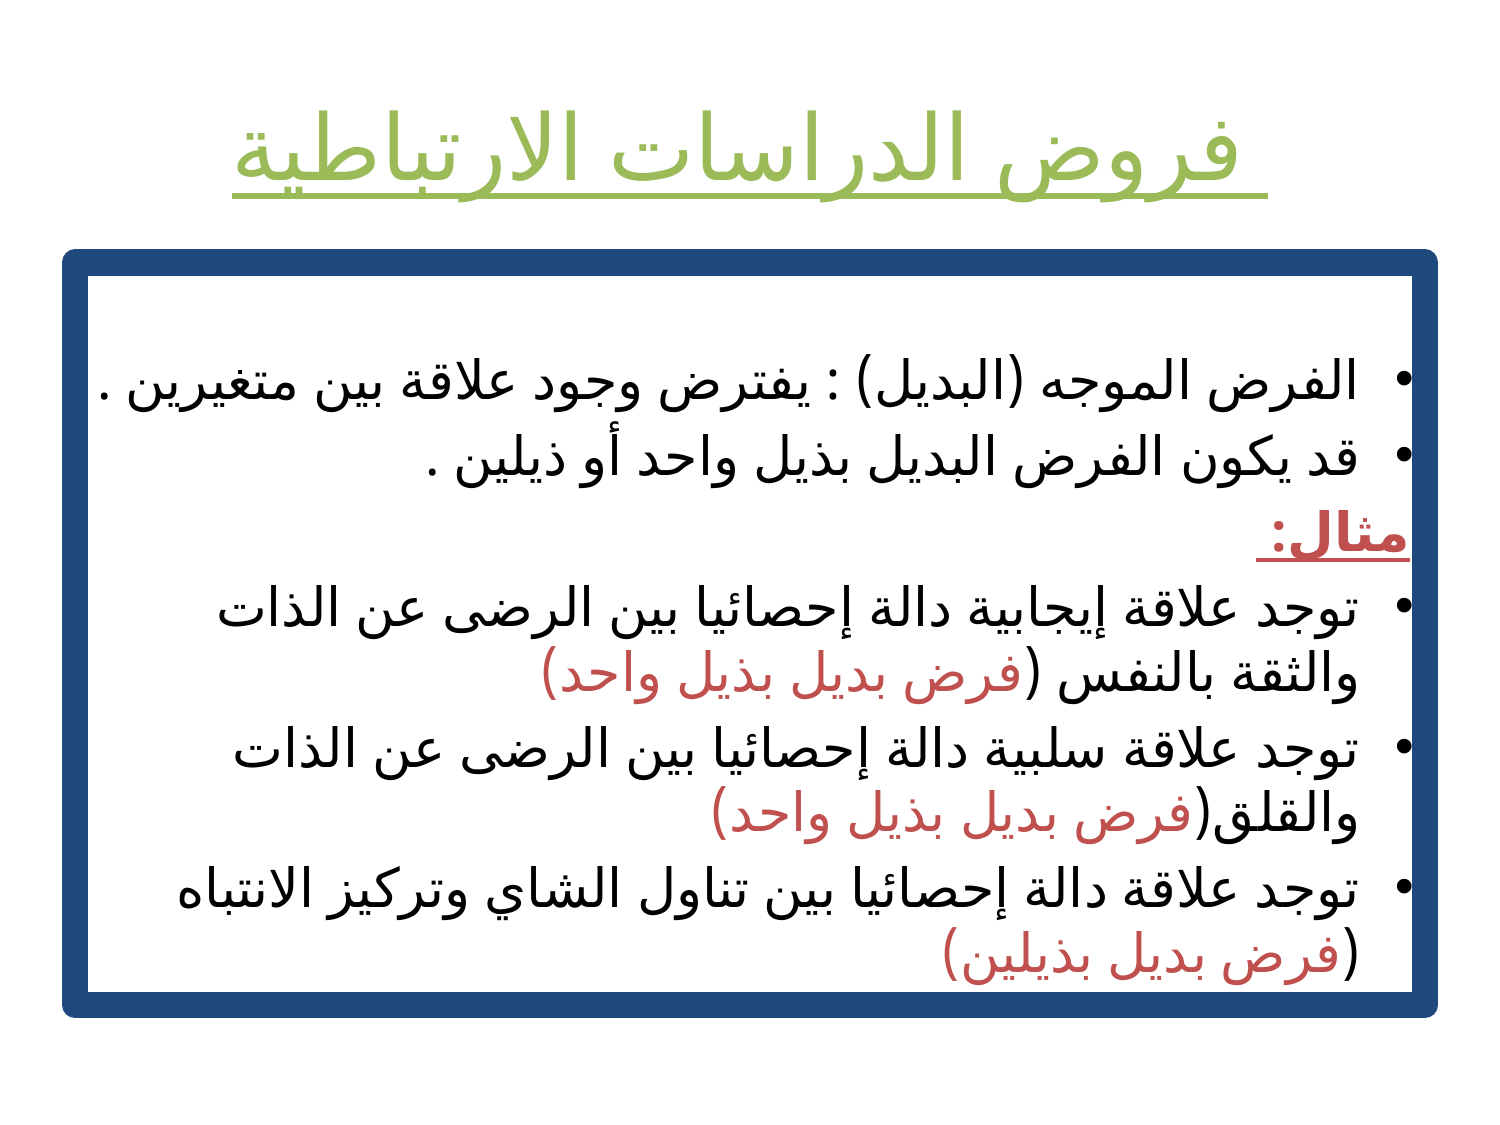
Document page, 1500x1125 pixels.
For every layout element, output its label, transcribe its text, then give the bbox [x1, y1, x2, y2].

list الفرض الموجه (البديل) : يفترض وجود علاقة بين متغيرين . قد يكون الفرض البديل بذيل واحد أو ذيلين . مثال: توجد علاقة إيجابية دالة إحصائيا بين الرضى عن الذات والثقة بالنفس (فرض بديل بذيل واحد) توجد علاقة سلبية دالة إحصائيا بين الرضى عن الذات والقلق (فرض بديل بذيل واحد) توجد علاقة دالة إحصائيا بين تناول الشاي وتركيز الانتباه (فرض بديل بذيلين) [75, 262, 1425, 1005]
title فروض الدراسات الارتباطية [75, 50, 1425, 238]
